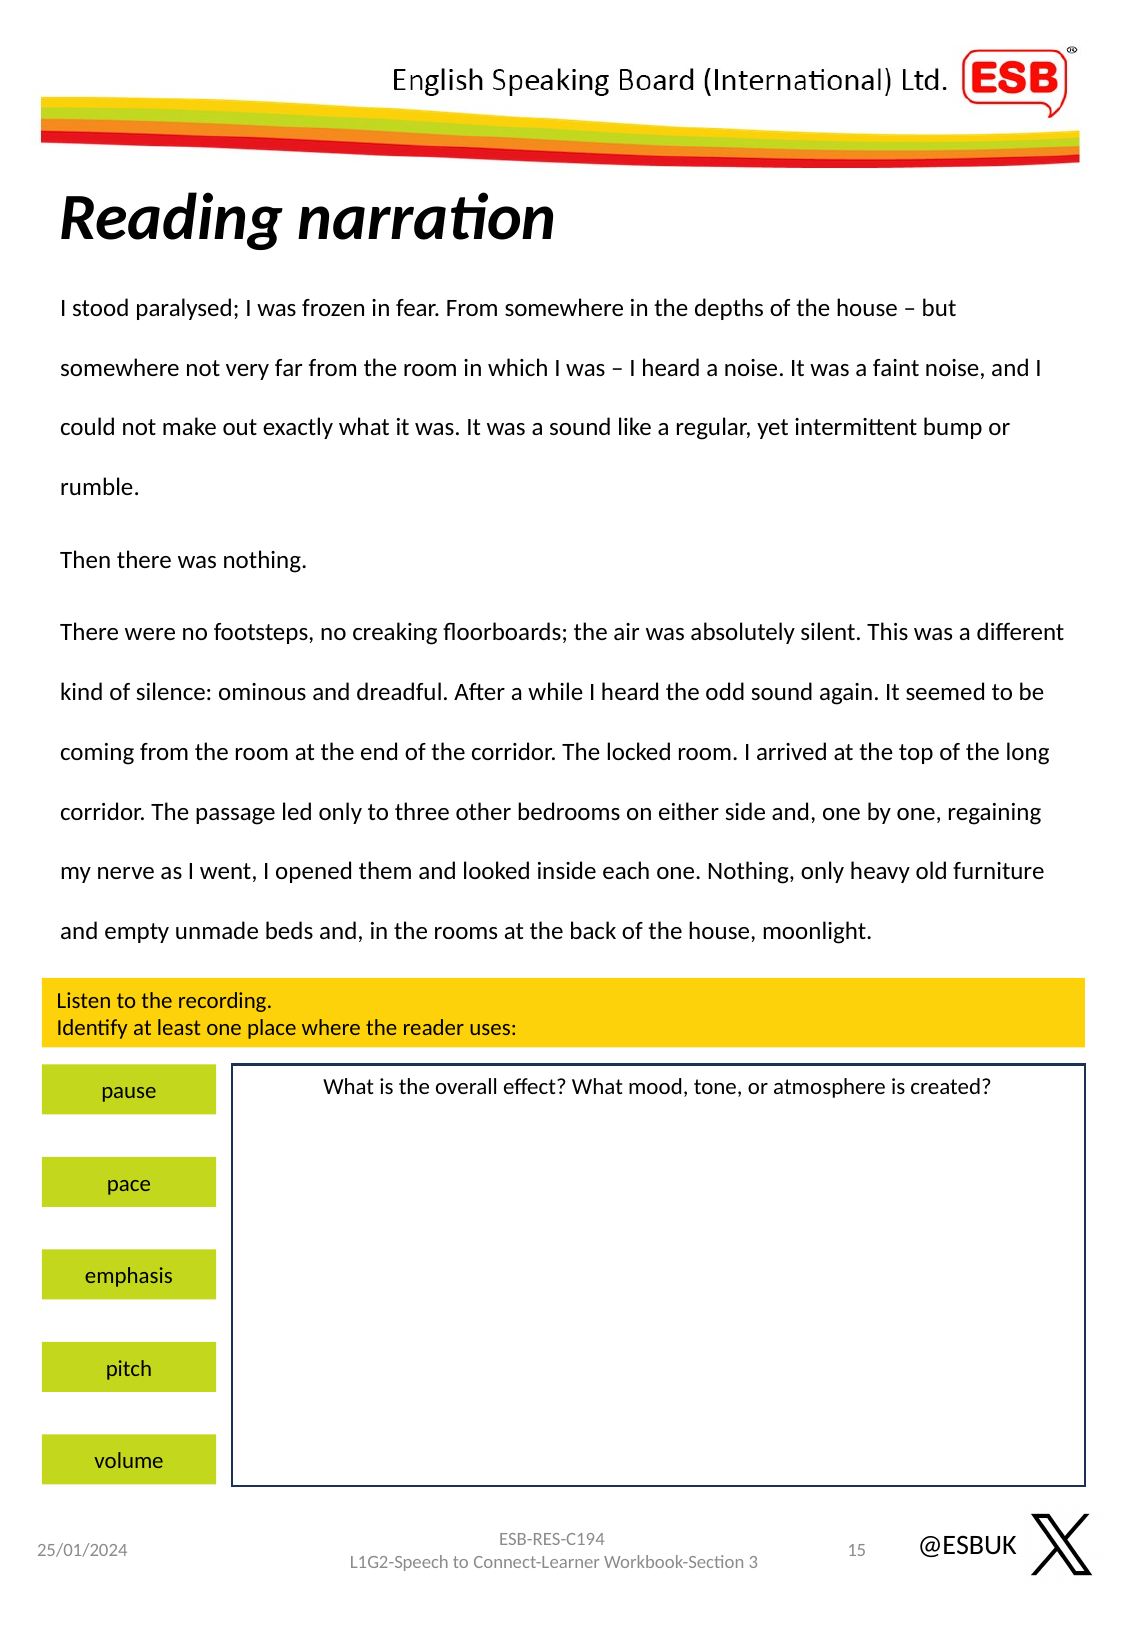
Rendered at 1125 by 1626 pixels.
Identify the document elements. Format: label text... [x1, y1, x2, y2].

title Reading narration [44, 174, 1015, 262]
text_box What is the overall effect? What mood, tone, or atmosphere is created? [231, 1063, 1086, 1487]
slide_number 15 [697, 1506, 882, 1593]
text_box pitch [41, 1341, 217, 1393]
text_box pace [41, 1156, 217, 1208]
text_box pause [41, 1063, 217, 1115]
footer ESB-RES-C194 L1G2-Speech to Connect-Learner Workbook-Section 3 [332, 1506, 697, 1593]
text_box Listen to the recording. Identify at least one place where the reader uses: [41, 977, 1085, 1048]
picture [0, 1, 1125, 234]
text_box volume [41, 1433, 217, 1485]
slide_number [22, 1506, 276, 1593]
picture [1022, 1501, 1103, 1589]
text_box I stood paralysed; I was frozen in fear. From somewhere in the depths of the house – but somewhere not very far from the room in which I was – I heard a noise. It was a faint noise, and I could not make out exactly what it was. It was a sound like a regular, yet intermittent bump or rumble. Then there was nothing. There were no footsteps, no creaking floorboards; the air was absolutely silent. This was a different kind of silence: ominous and dreadful. After a while I heard the odd sound again. It seemed to be coming from the room at the end of the corridor. The locked room. I arrived at the top of the long corridor. The passage led only to three other bedrooms on either side and, one by one, regaining my nerve as I went, I opened them and looked inside each one. Nothing, only heavy old furniture and empty unmade beds and, in the rooms at the back of the house, moonlight. [45, 253, 1085, 953]
text_box emphasis [41, 1248, 217, 1300]
